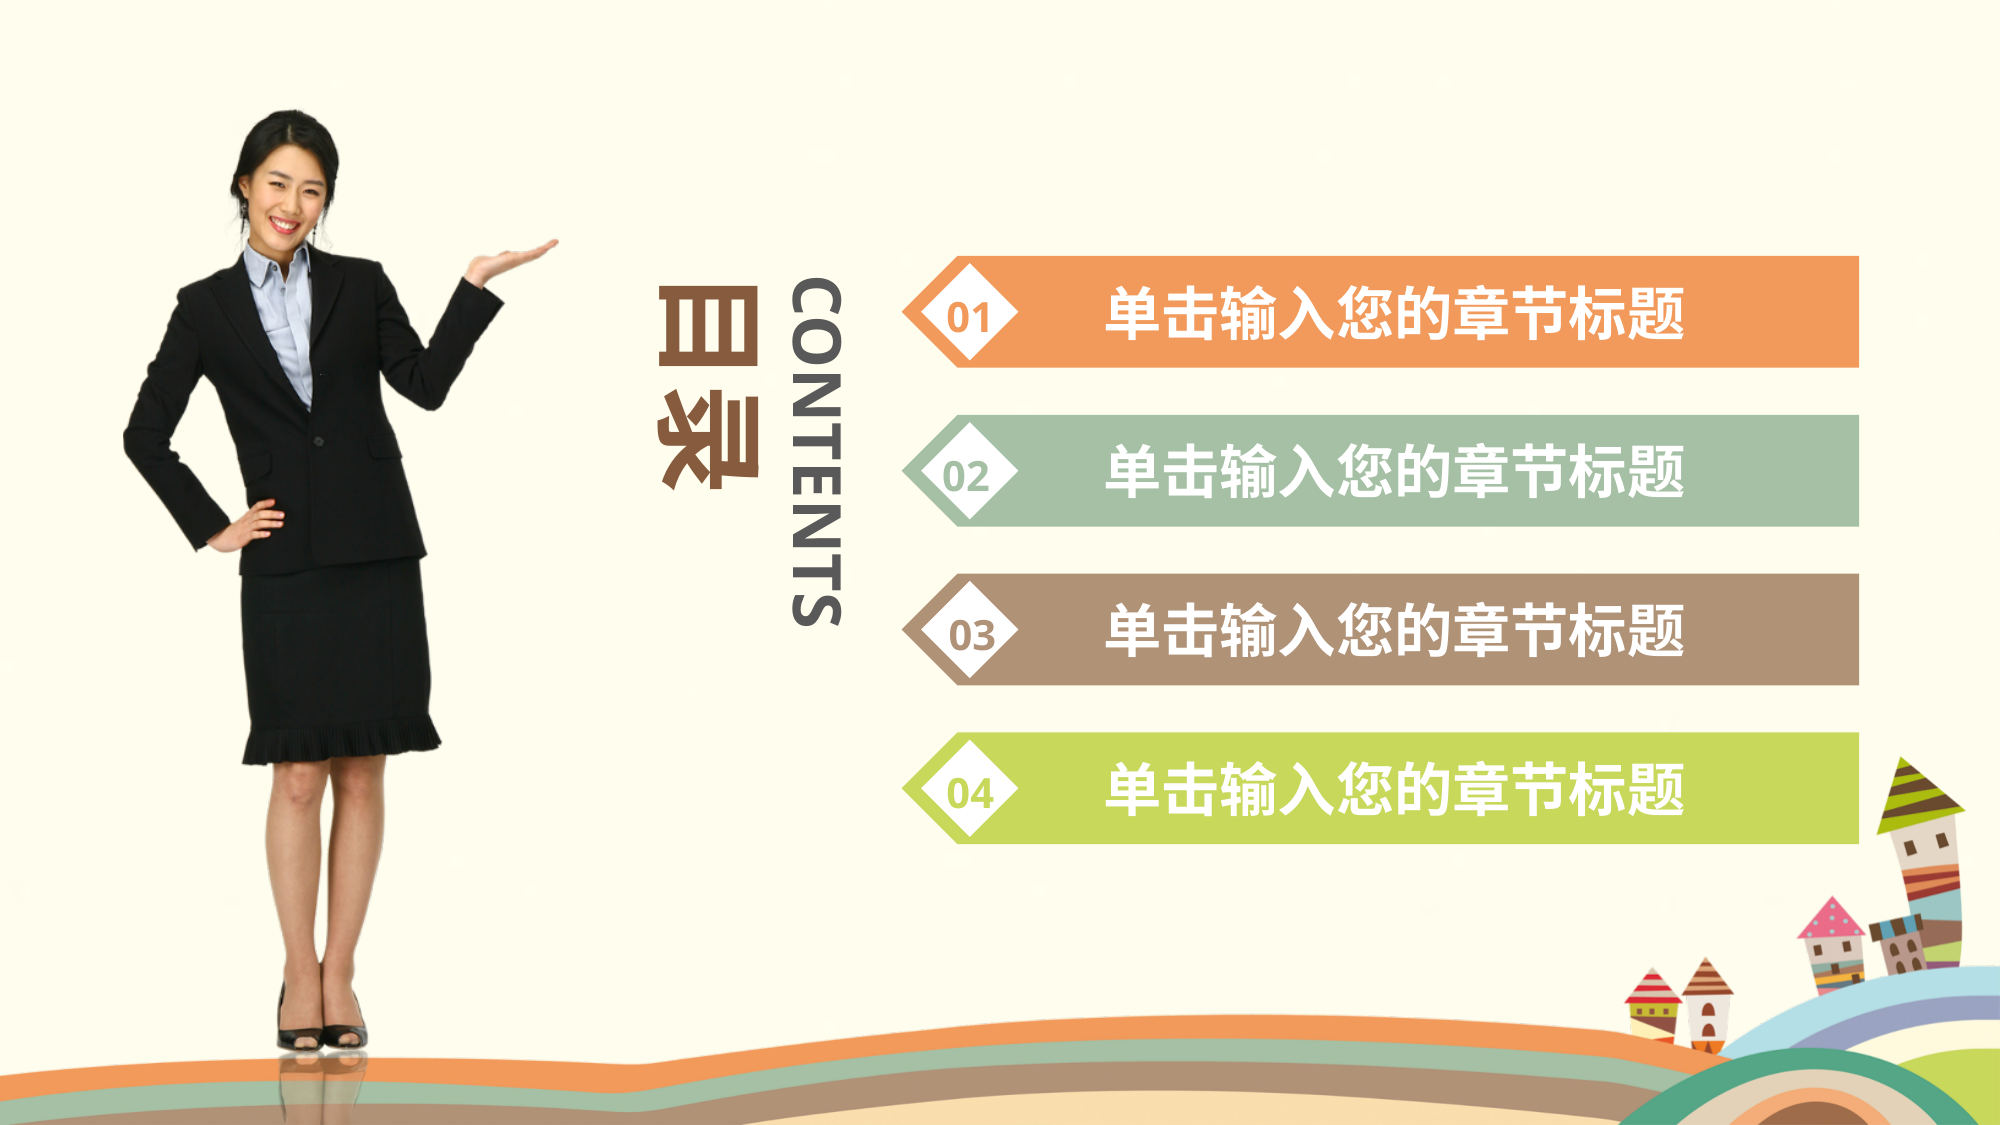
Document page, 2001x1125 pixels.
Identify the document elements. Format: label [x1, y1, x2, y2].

picture [0, 0, 2000, 1125]
text_box [901, 573, 1860, 686]
text_box [901, 255, 1860, 368]
text_box [901, 732, 1860, 845]
text_box [901, 414, 1860, 527]
text_box [621, 255, 868, 658]
